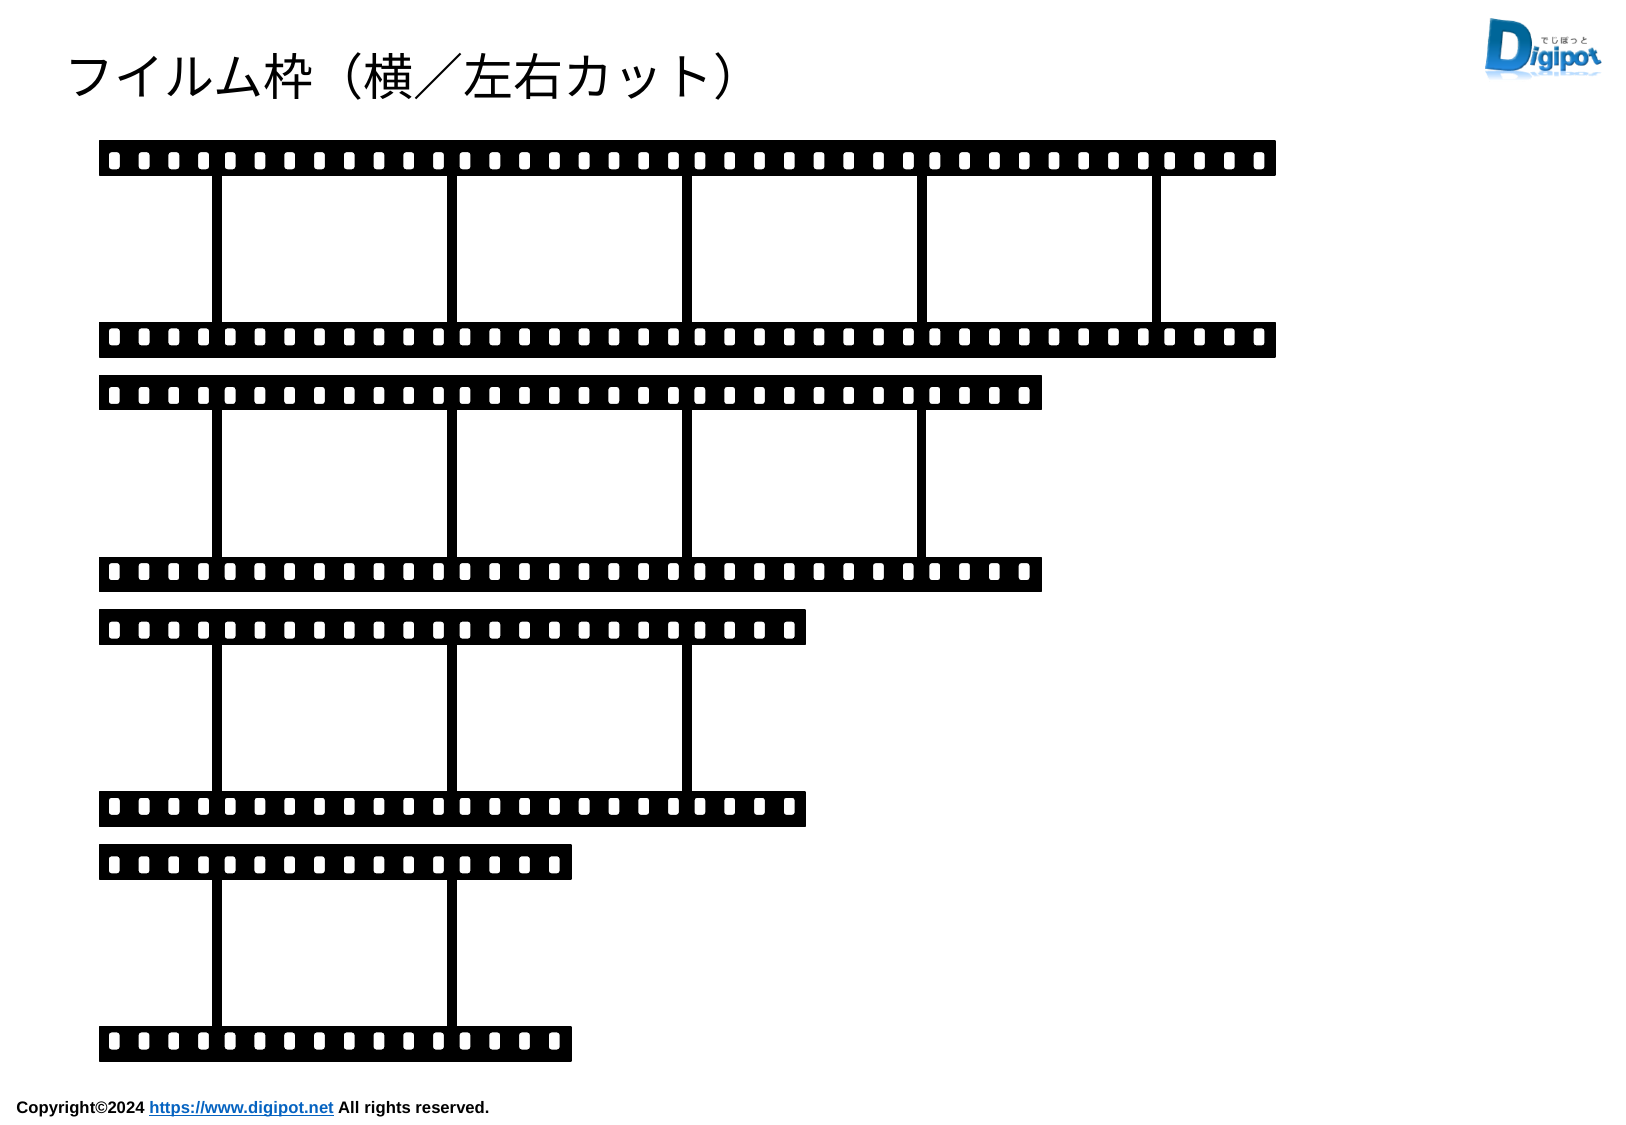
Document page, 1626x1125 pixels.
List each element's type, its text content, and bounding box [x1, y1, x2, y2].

text_box [99, 140, 1276, 357]
text_box フイルム枠（横／左右カット） [49, 38, 779, 113]
text_box [99, 844, 572, 1061]
picture [1485, 18, 1602, 82]
text_box [99, 610, 805, 827]
text_box [99, 375, 1042, 592]
